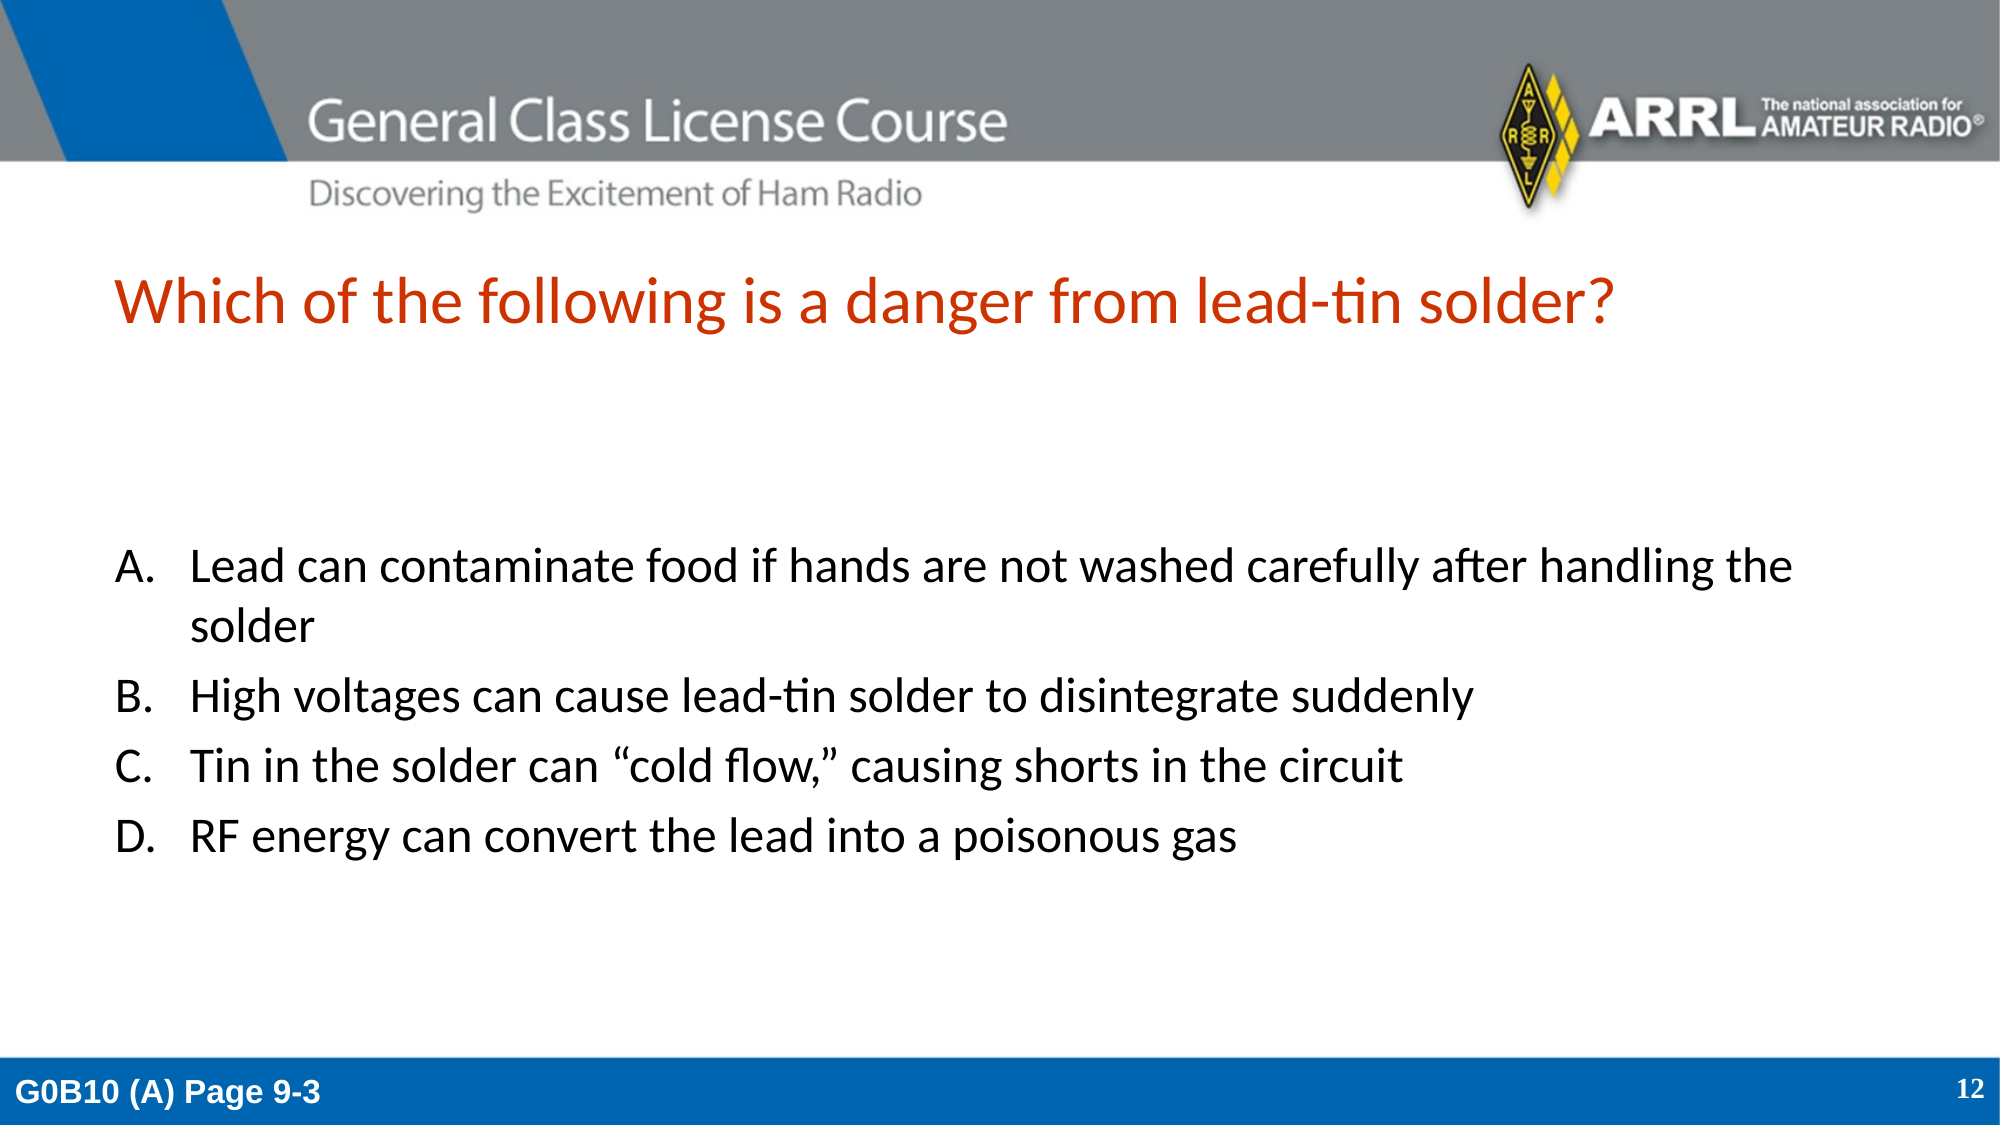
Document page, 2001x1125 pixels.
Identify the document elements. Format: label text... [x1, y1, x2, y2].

list Lead can contaminate food if hands are not washed carefully after handling the solder High voltages can cause lead-tin solder to disintegrate suddenly Tin in the solder can “cold flow,” causing shorts in the circuit RF energy can convert the lead into a poisonous gas [99, 525, 1900, 1005]
picture [0, 0, 2001, 1125]
title Which of the following is a danger from lead-tin solder? [99, 249, 1900, 468]
text_box G0B10 (A) Page 9-3 [0, 1062, 1313, 1118]
text_box 12 [1875, 1062, 2000, 1113]
